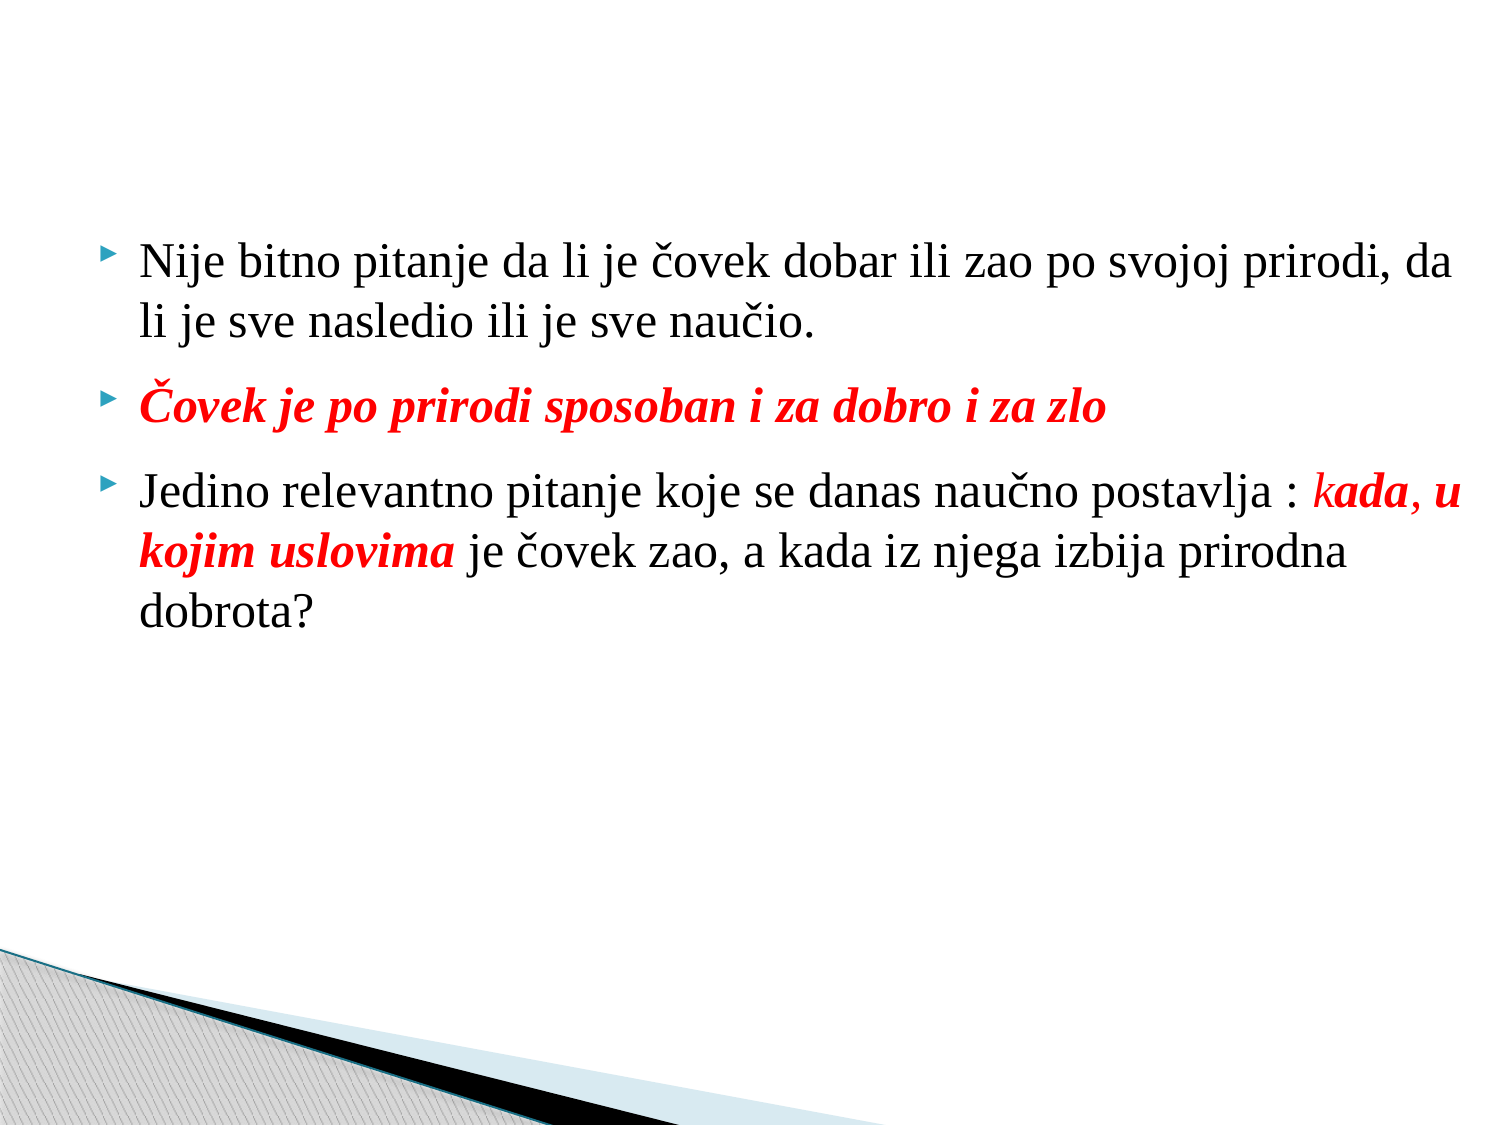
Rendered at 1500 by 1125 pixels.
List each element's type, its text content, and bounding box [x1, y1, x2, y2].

list Nije bitno pitanje da li je čovek dobar ili zao po svojoj prirodi, da li je sve nasledio ili je sve naučio. Čovek je po prirodi sposoban i za dobro i za zlo Jedino relevantno pitanje koje se danas naučno postavlja : kada, u kojim uslovima je čovek zao, a kada iz njega izbija prirodna dobrota? [64, 219, 1484, 1125]
